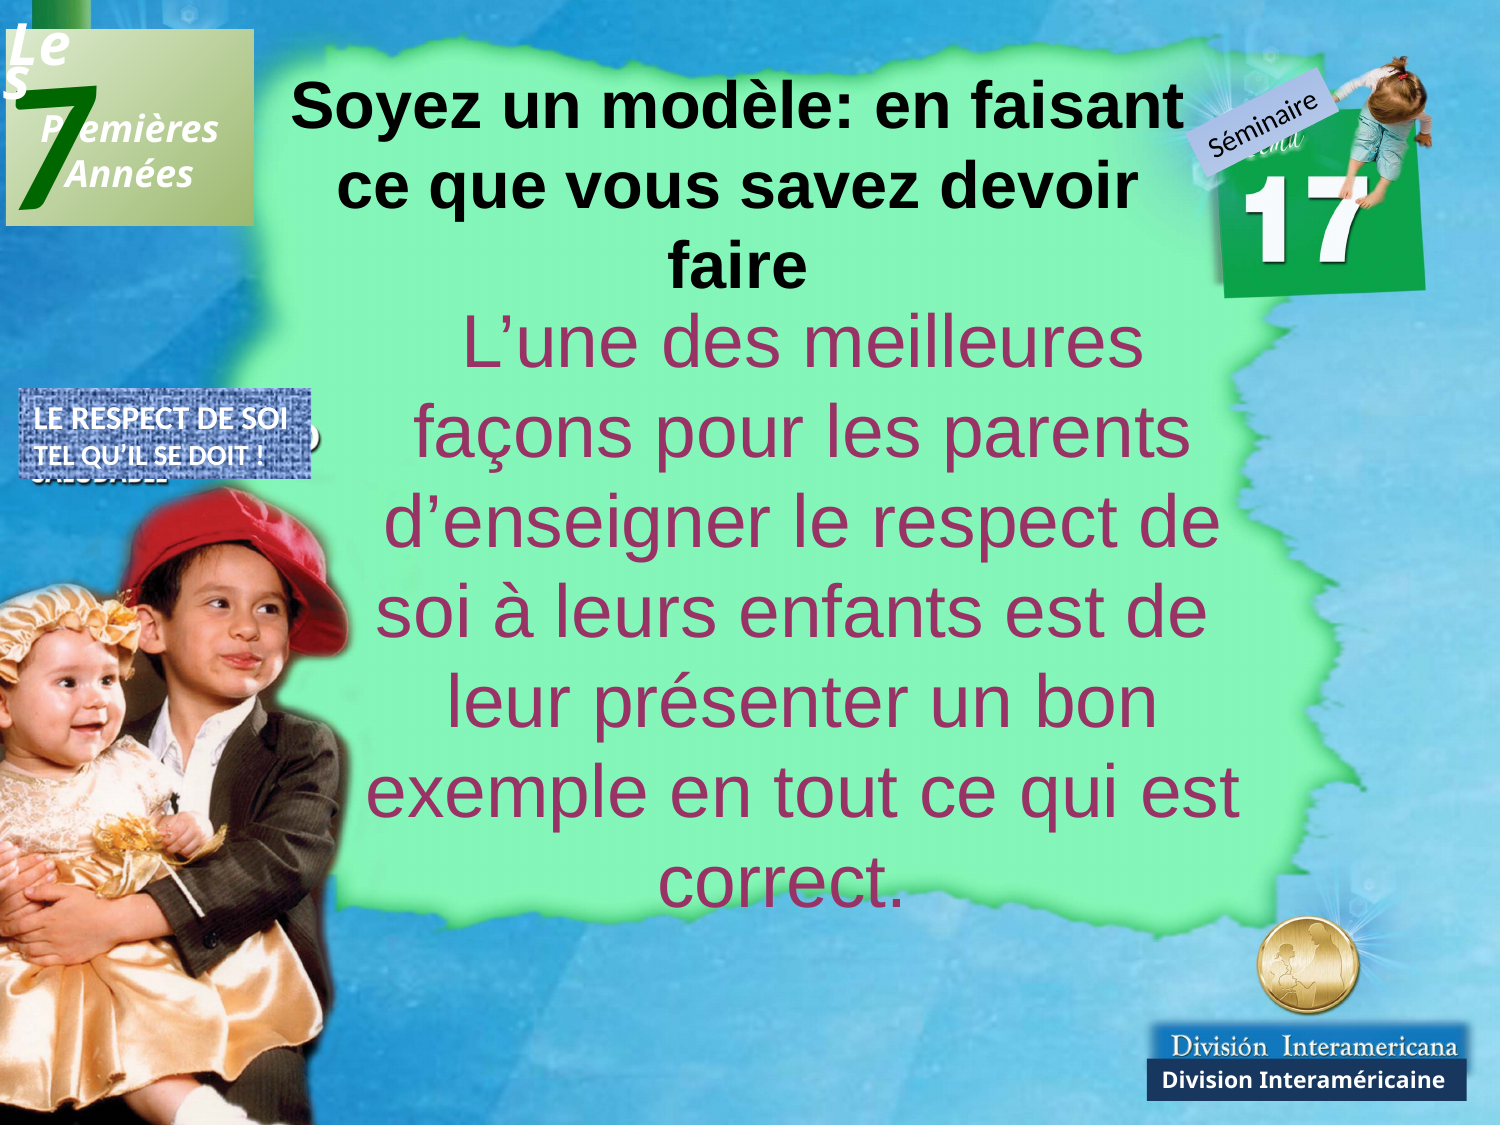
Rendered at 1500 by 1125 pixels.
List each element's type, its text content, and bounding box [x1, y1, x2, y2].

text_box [0, 17, 255, 256]
text_box Division Interaméricaine [1146, 1058, 1467, 1101]
text_box Séminaire [1184, 66, 1340, 178]
text_box LE RESPECT DE SOI TEL QU’IL SE DOIT ! [18, 388, 312, 479]
text_box Soyez un modèle: en faisant ce que vous savez devoir faire [253, 54, 1223, 310]
text_box L’une des meilleures façons pour les parents d’enseigner le respect de soi à leurs enfants est de leur présenter un bon exemple en tout ce qui est correct. [348, 285, 1258, 931]
picture [0, 0, 1500, 1125]
